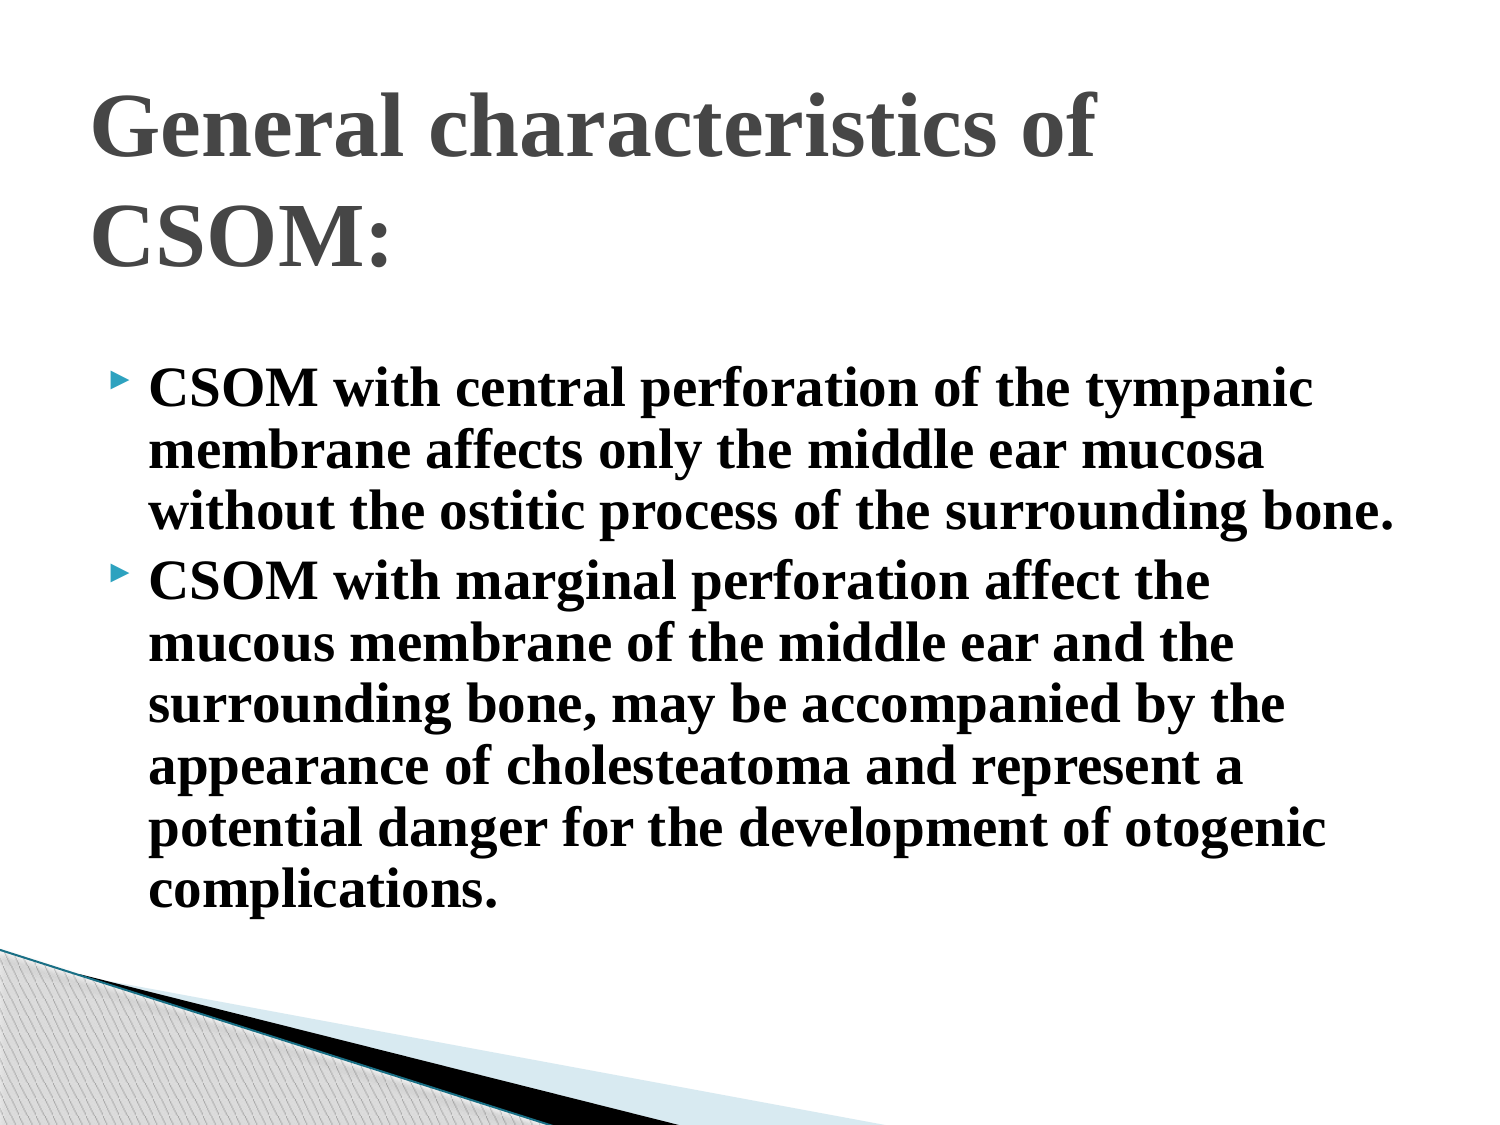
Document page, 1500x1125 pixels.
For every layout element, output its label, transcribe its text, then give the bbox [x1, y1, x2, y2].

title General characteristics of CSOM: [75, 24, 1425, 325]
list CSOM with central perforation of the tympanic membrane affects only the middle ear mucosa without the ostitic process of the surrounding bone. CSOM with marginal perforation affect the mucous membrane of the middle ear and the surrounding bone, may be accompanied by the appearance of cholesteatoma and represent a potential danger for the development of otogenic complications. [75, 350, 1425, 986]
